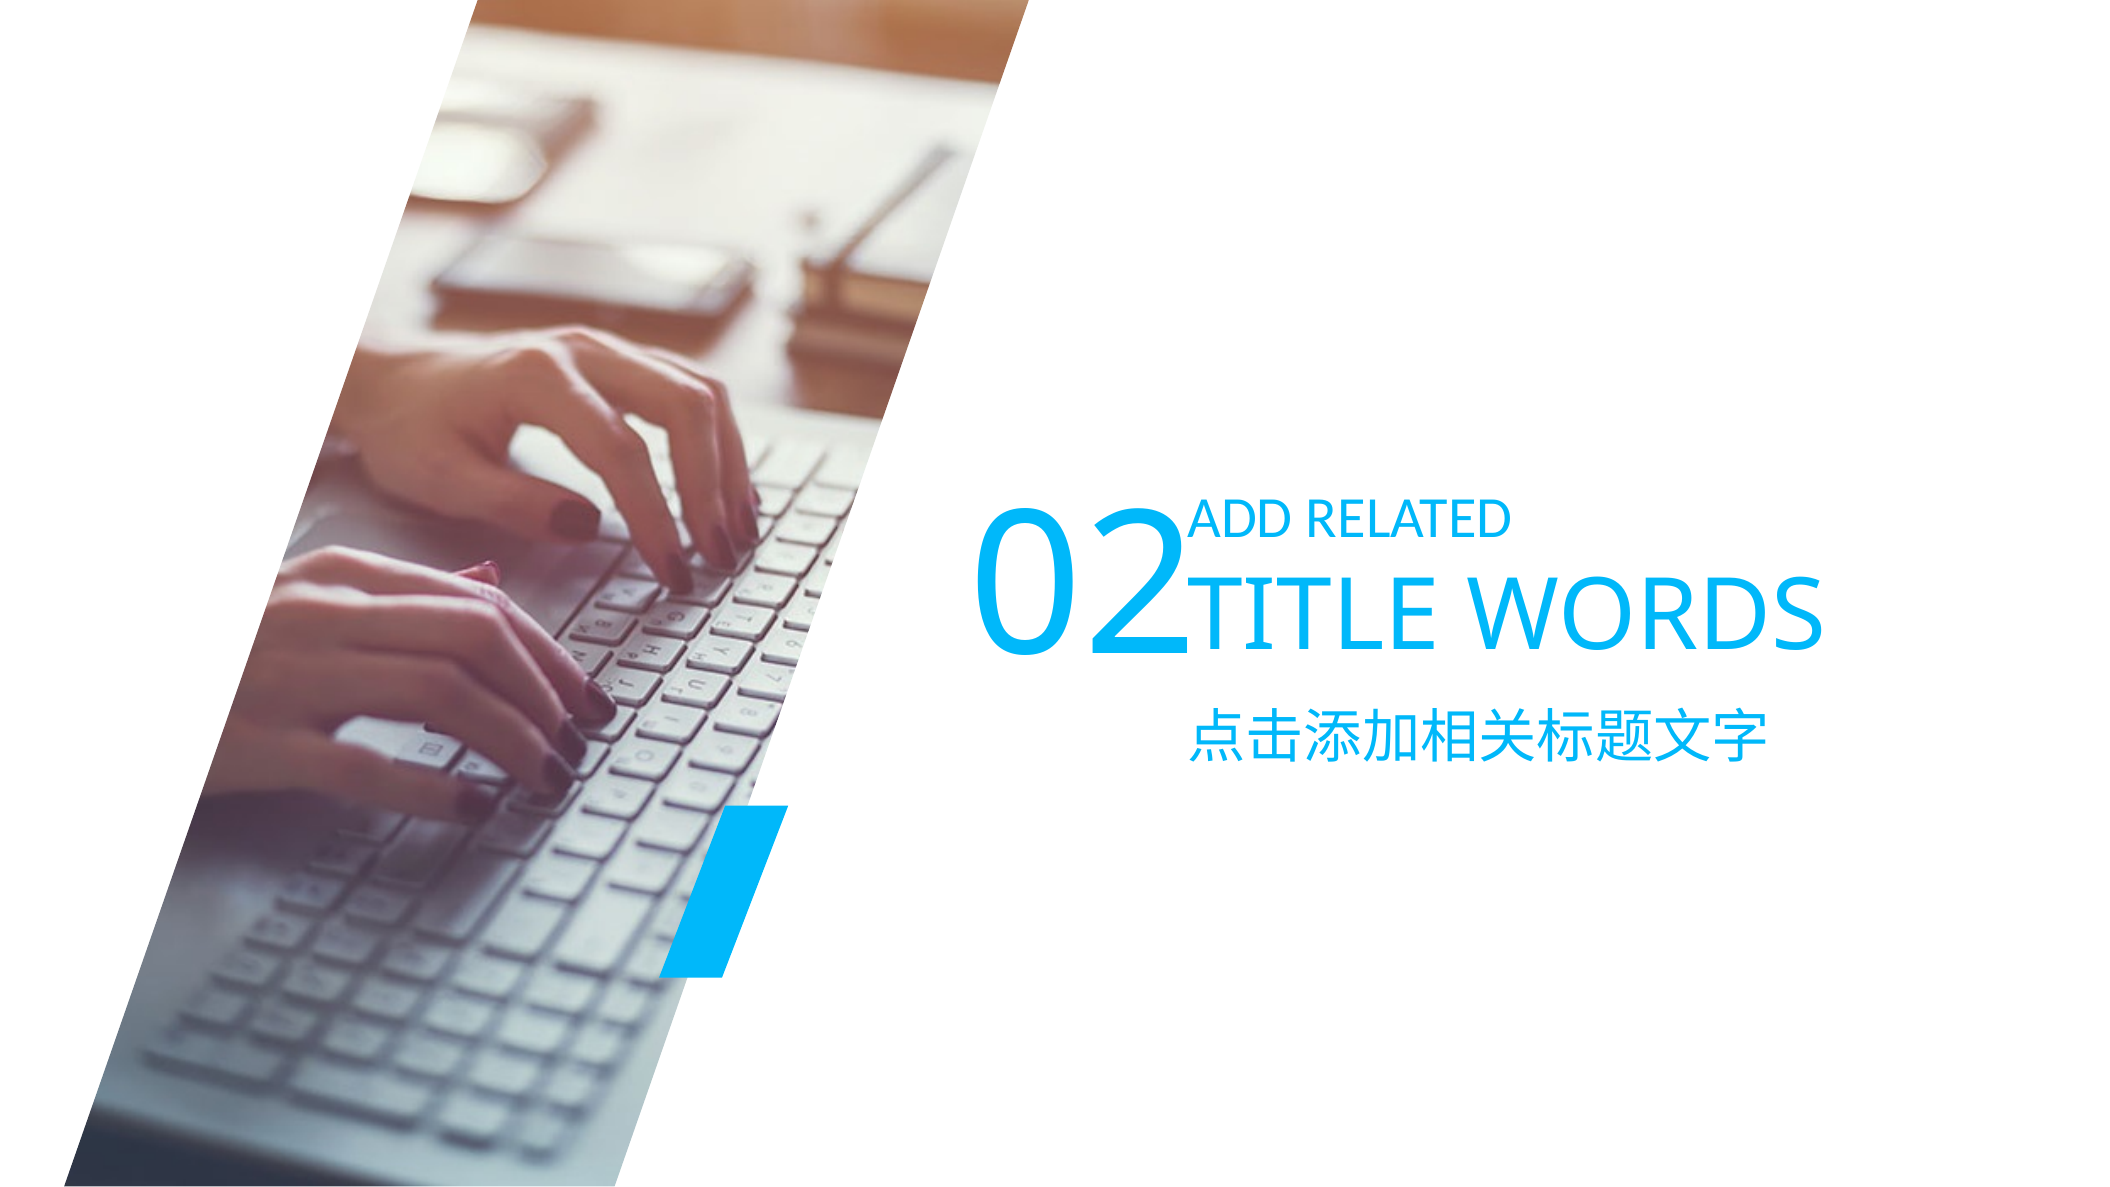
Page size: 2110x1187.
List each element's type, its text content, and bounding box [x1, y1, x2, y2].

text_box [64, 0, 1029, 1187]
text_box ADD RELATED TITLE WORDS [1271, 471, 1947, 677]
text_box 02 [1029, 446, 1271, 702]
text_box 点击添加相关标题文字 [1172, 692, 1808, 777]
